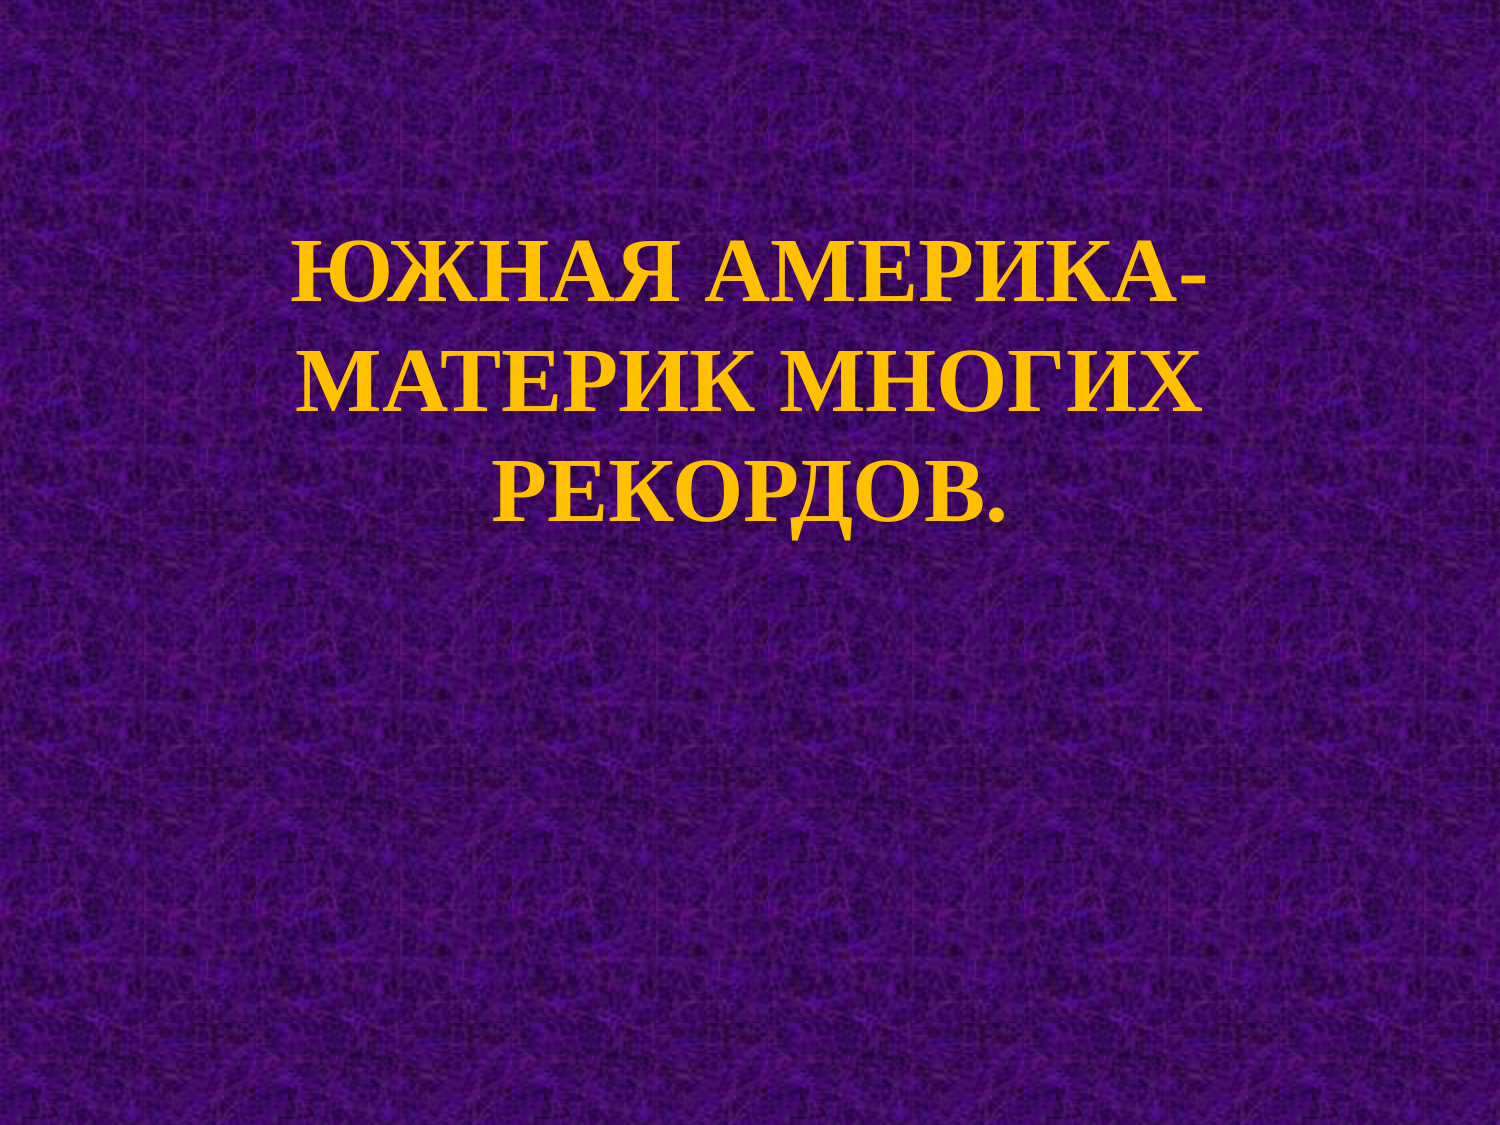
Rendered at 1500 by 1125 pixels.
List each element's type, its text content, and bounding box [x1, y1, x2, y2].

picture [0, 0, 1500, 1125]
title ЮЖНАЯ АМЕРИКА-МАТЕРИК МНОГИХ РЕКОРДОВ. [75, 45, 1425, 705]
